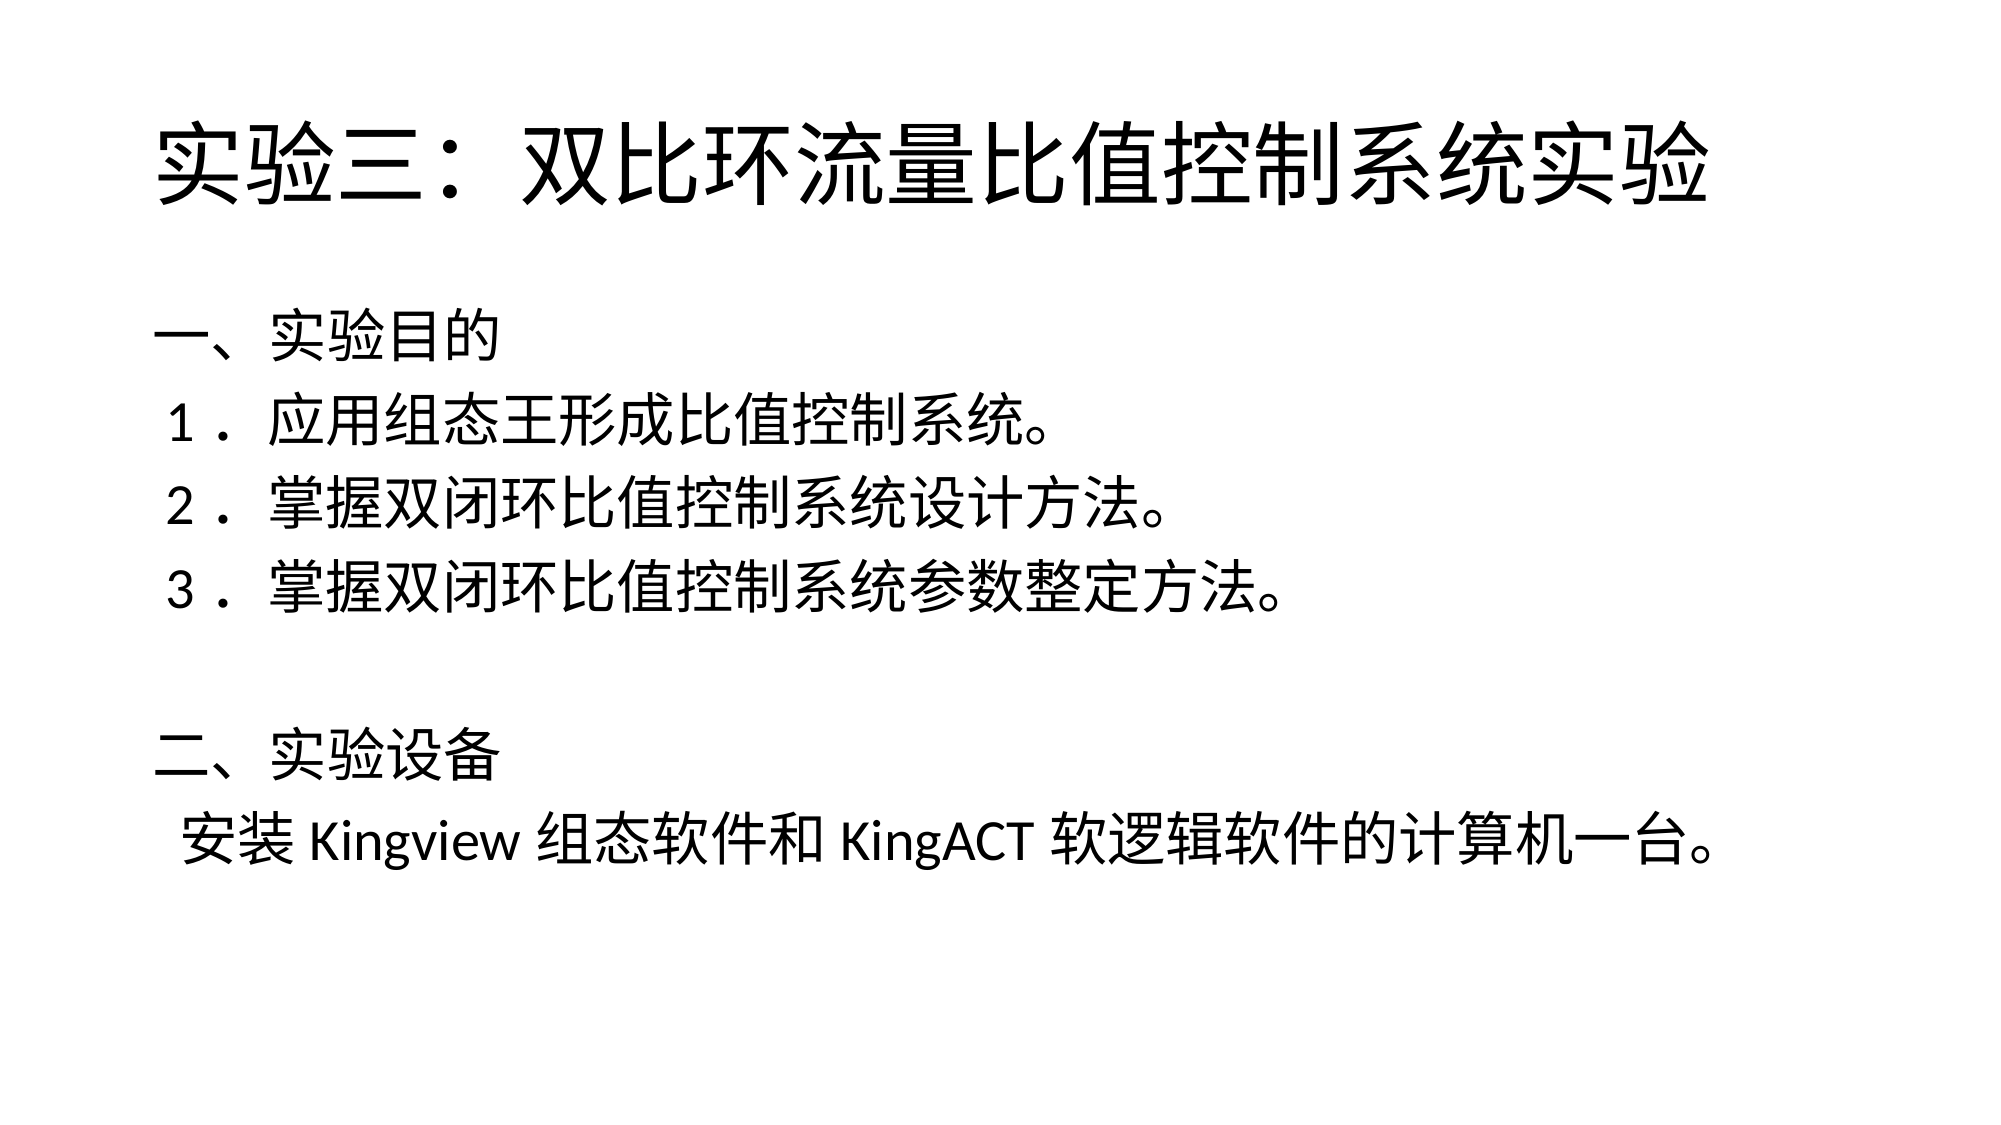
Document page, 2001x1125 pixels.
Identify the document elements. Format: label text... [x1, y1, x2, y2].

title 实验三：双比环流量比值控制系统实验 [137, 59, 1863, 278]
list 一、实验目的 1．应用组态王形成比值控制系统。 2．掌握双闭环比值控制系统设计方法。 3．掌握双闭环比值控制系统参数整定方法。 二、实验设备 安装Kingview组态软件和KingACT软逻辑软件的计算机一台。 [137, 299, 1863, 1014]
